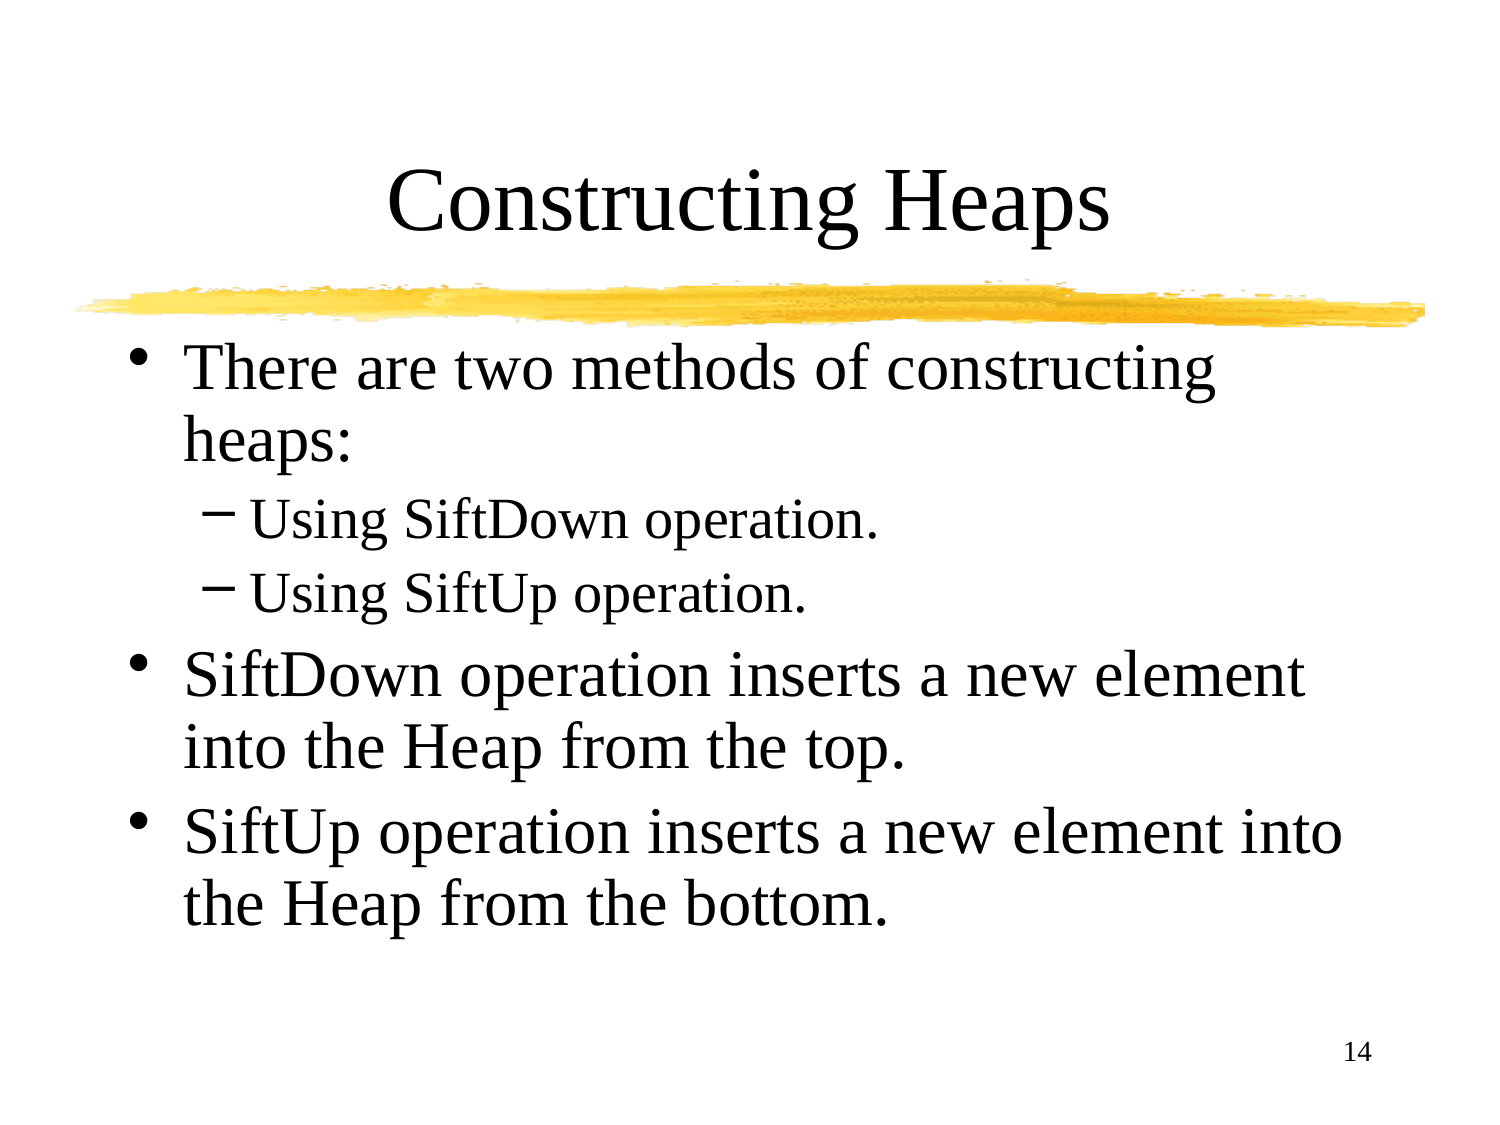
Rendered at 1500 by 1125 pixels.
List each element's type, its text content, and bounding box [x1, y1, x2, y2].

list There are two methods of constructing heaps: Using SiftDown operation. Using SiftUp operation. SiftDown operation inserts a new element into the Heap from the top. SiftUp operation inserts a new element into the Heap from the bottom. [112, 324, 1388, 1001]
title Constructing Heaps [112, 99, 1388, 288]
slide_number 14 [1074, 1024, 1388, 1101]
picture [75, 274, 1425, 338]
